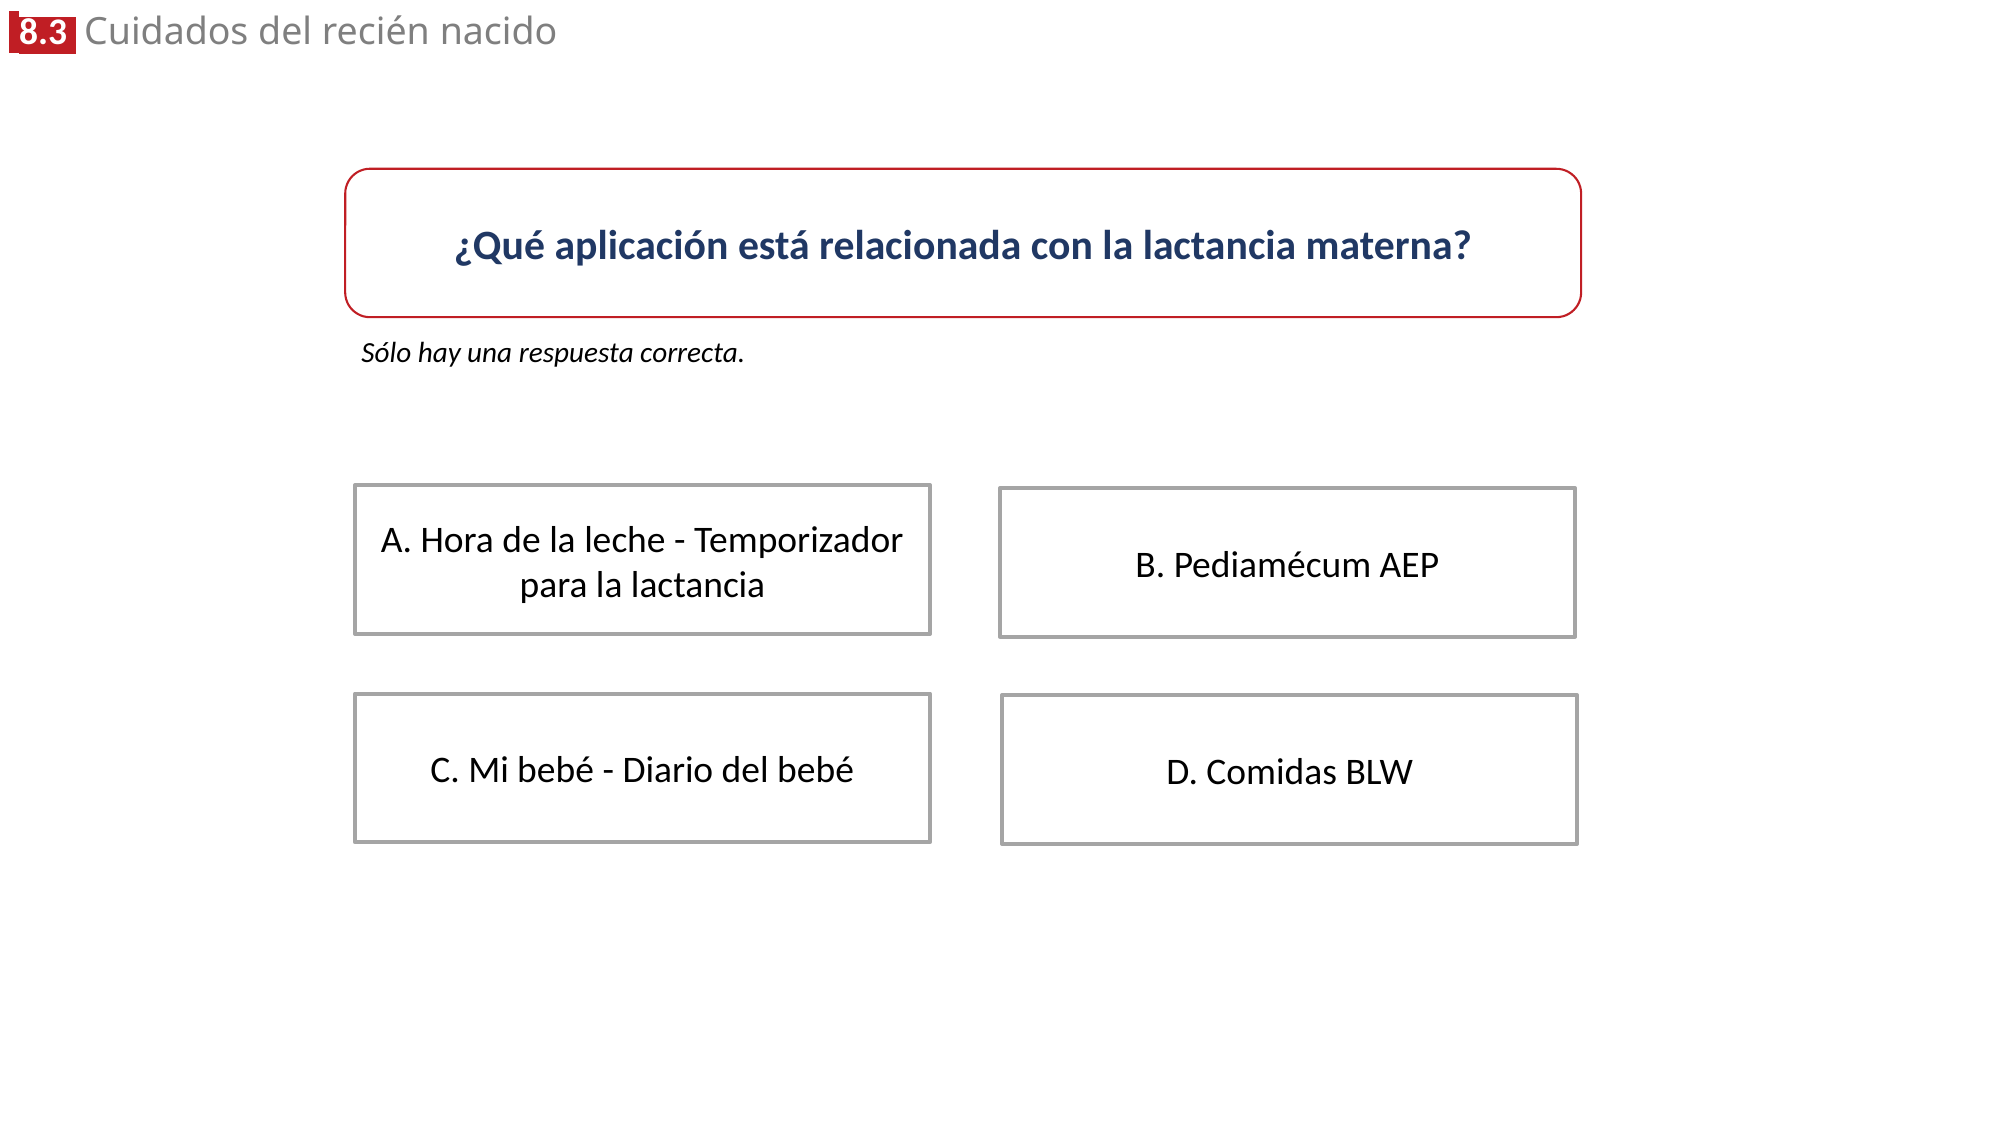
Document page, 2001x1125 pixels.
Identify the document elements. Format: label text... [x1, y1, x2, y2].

text_box C. Mi bebé - Diario del bebé [353, 692, 932, 844]
text_box A. Hora de la leche - Temporizador para la lactancia [353, 483, 932, 636]
text_box D. Comidas BLW [1000, 693, 1579, 846]
text_box B. Pediamécum AEP [998, 486, 1577, 639]
text_box Sólo hay una respuesta correcta. [346, 325, 892, 376]
text_box ¿Qué aplicación está relacionada con la lactancia materna? [345, 168, 1582, 318]
